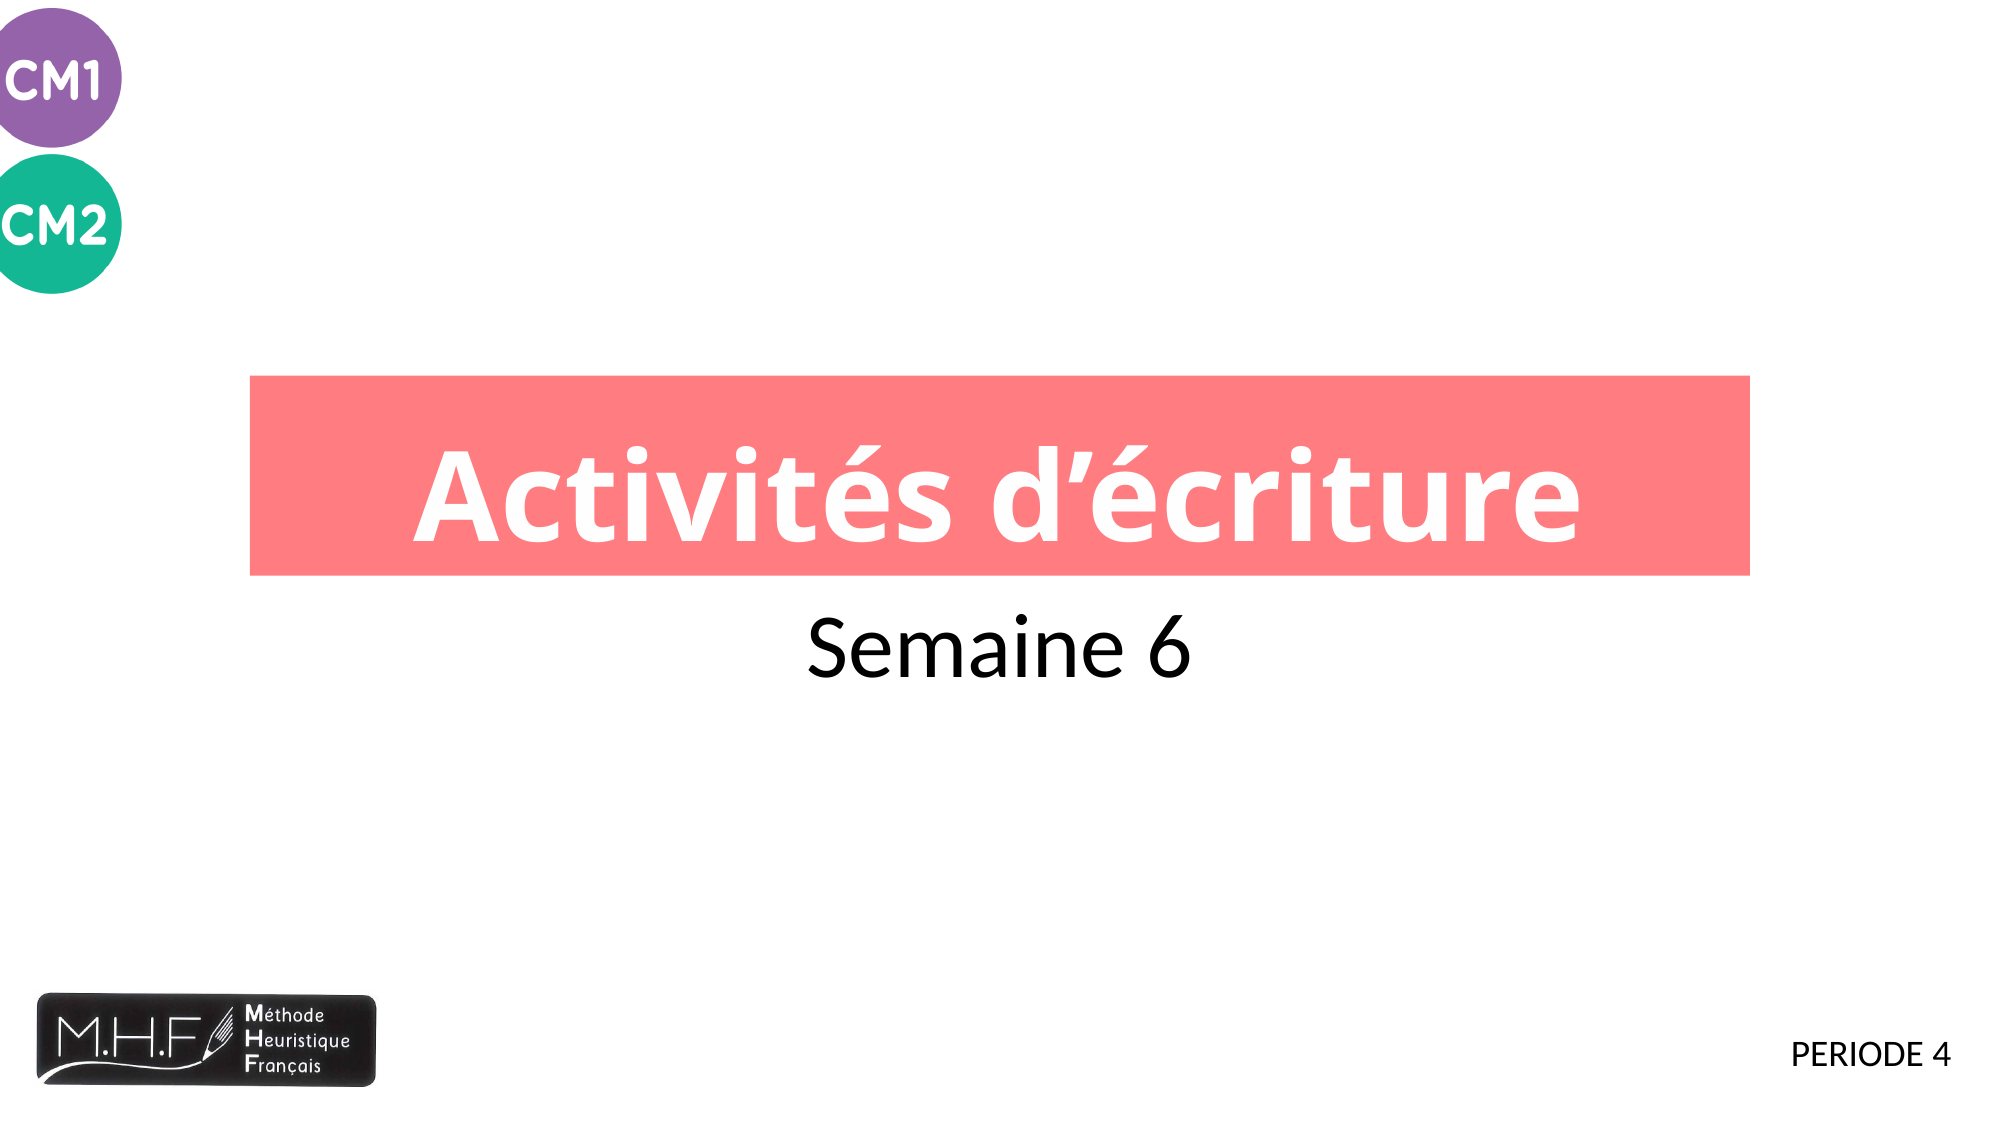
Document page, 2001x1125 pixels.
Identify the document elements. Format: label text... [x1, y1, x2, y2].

title Activités d’écriture [249, 375, 1750, 576]
picture [0, 0, 134, 298]
subtitle Semaine 6 [249, 590, 1750, 863]
text_box PERIODE 4 [1362, 1021, 1967, 1082]
picture [33, 990, 379, 1089]
